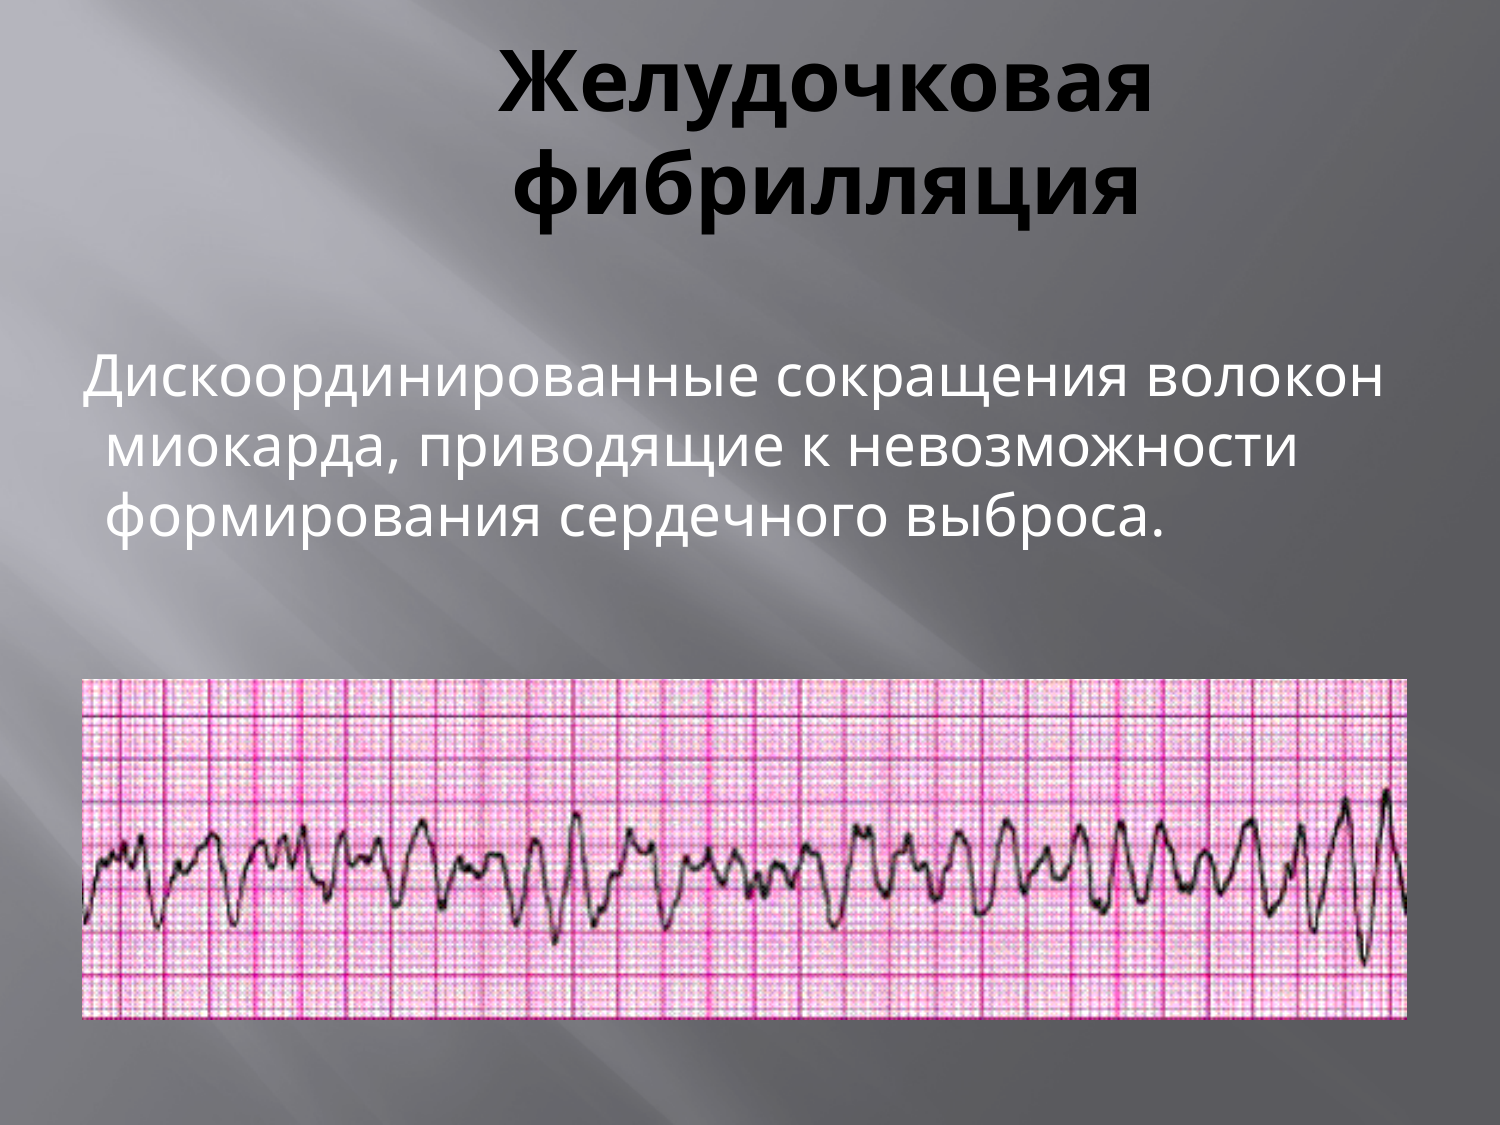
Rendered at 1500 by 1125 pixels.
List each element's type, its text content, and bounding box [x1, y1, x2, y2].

title Желудочковая фибрилляция [188, 35, 1468, 223]
list Дискоординированные сокращения волокон миокарда, приводящие к невозможности формирования сердечного выброса. [0, 331, 1469, 1006]
picture [81, 679, 1407, 1020]
